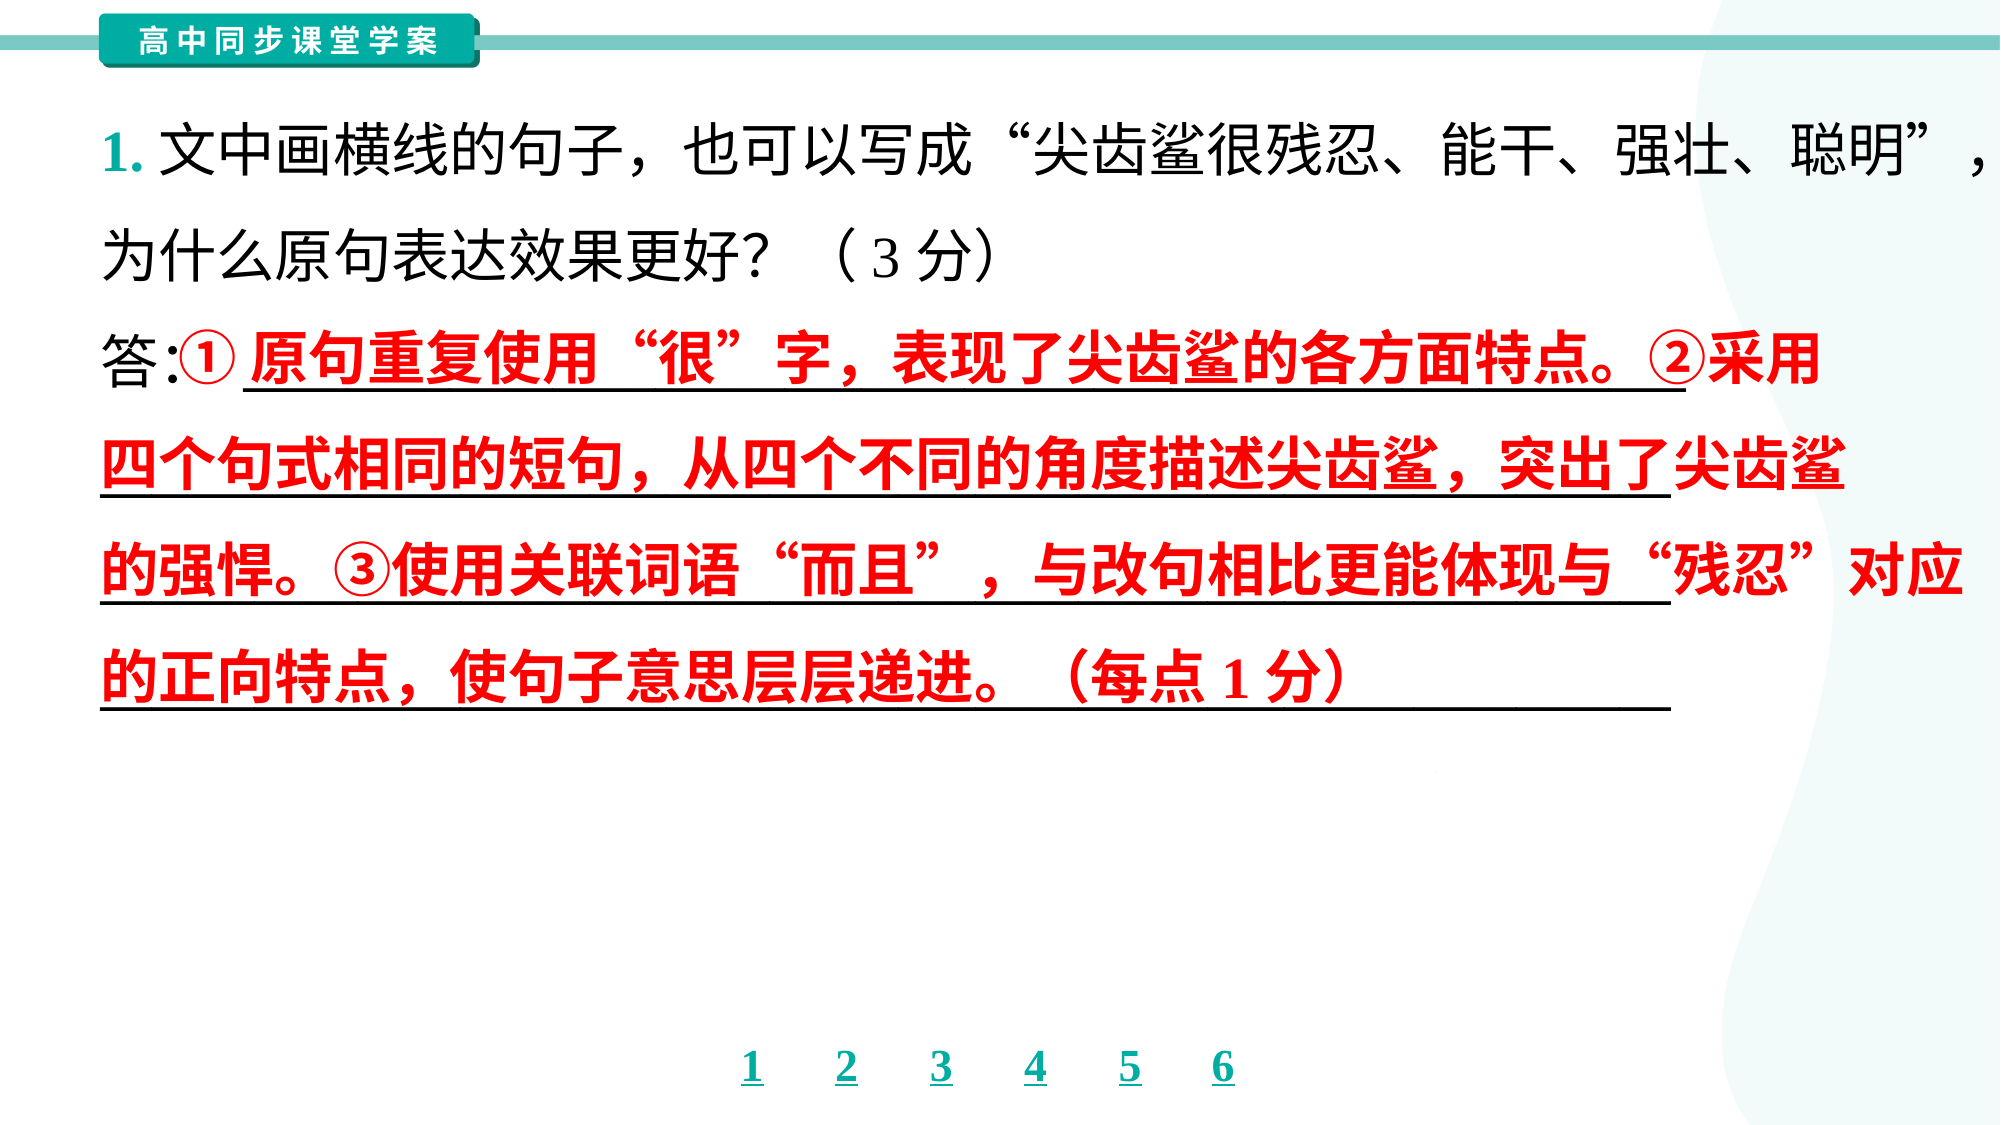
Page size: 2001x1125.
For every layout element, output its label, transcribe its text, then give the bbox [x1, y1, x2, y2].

picture [0, 0, 2000, 1125]
text_box 1.文中画横线的句子，也可以写成“尖齿鲨很残忍、能干、强壮、聪明”， 为什么原句表达效果更好？（3分） 答： ________________________________________________________ _____________________________________________________________ _____________________________________________________________ _____________________________________________________________ [100, 710, 1899, 715]
text_box ①原句重复使用“很”字，表现了尖齿鲨的各方面特点。②采用 四个句式相同的短句，从四个不同的角度描述尖齿鲨，突出了尖齿鲨 的强悍。③使用关联词语“而且”，与改句相比更能体现与“残忍”对应 的正向特点，使句子意思层层递进。（每点1分） [100, 284, 1899, 710]
text_box 1.文中画横线的句子，也可以写成“尖齿鲨很残忍、能干、强壮、聪明”， 为什么原句表达效果更好？（3分） 答： ________________________________________________________ _____________________________________________________________ _____________________________________________________________ _____________________________________________________________ [100, 76, 1899, 284]
